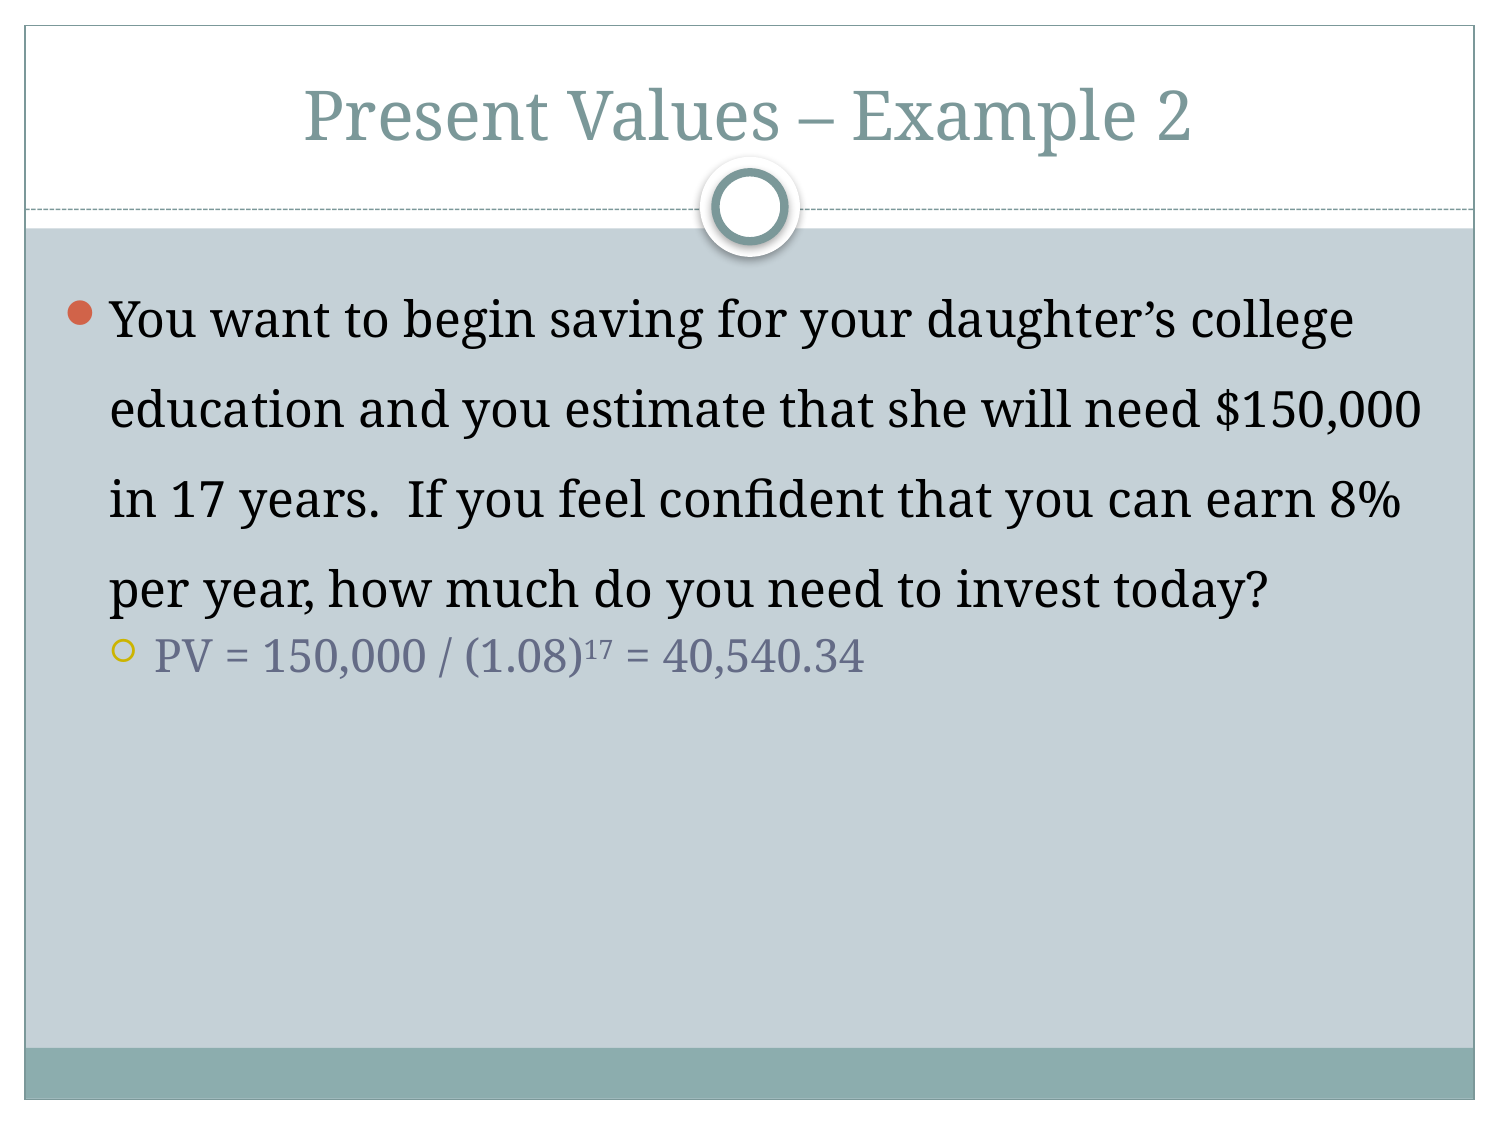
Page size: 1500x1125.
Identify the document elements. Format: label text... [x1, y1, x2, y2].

title Present Values – Example 2 [49, 37, 1450, 162]
list You want to begin saving for your daughter’s college education and you estimate that she will need $150,000 in 17 years. If you feel confident that you can earn 8% per year, how much do you need to invest today? PV = 150,000 / (1.08)17 = 40,540.34 [49, 250, 1445, 1001]
